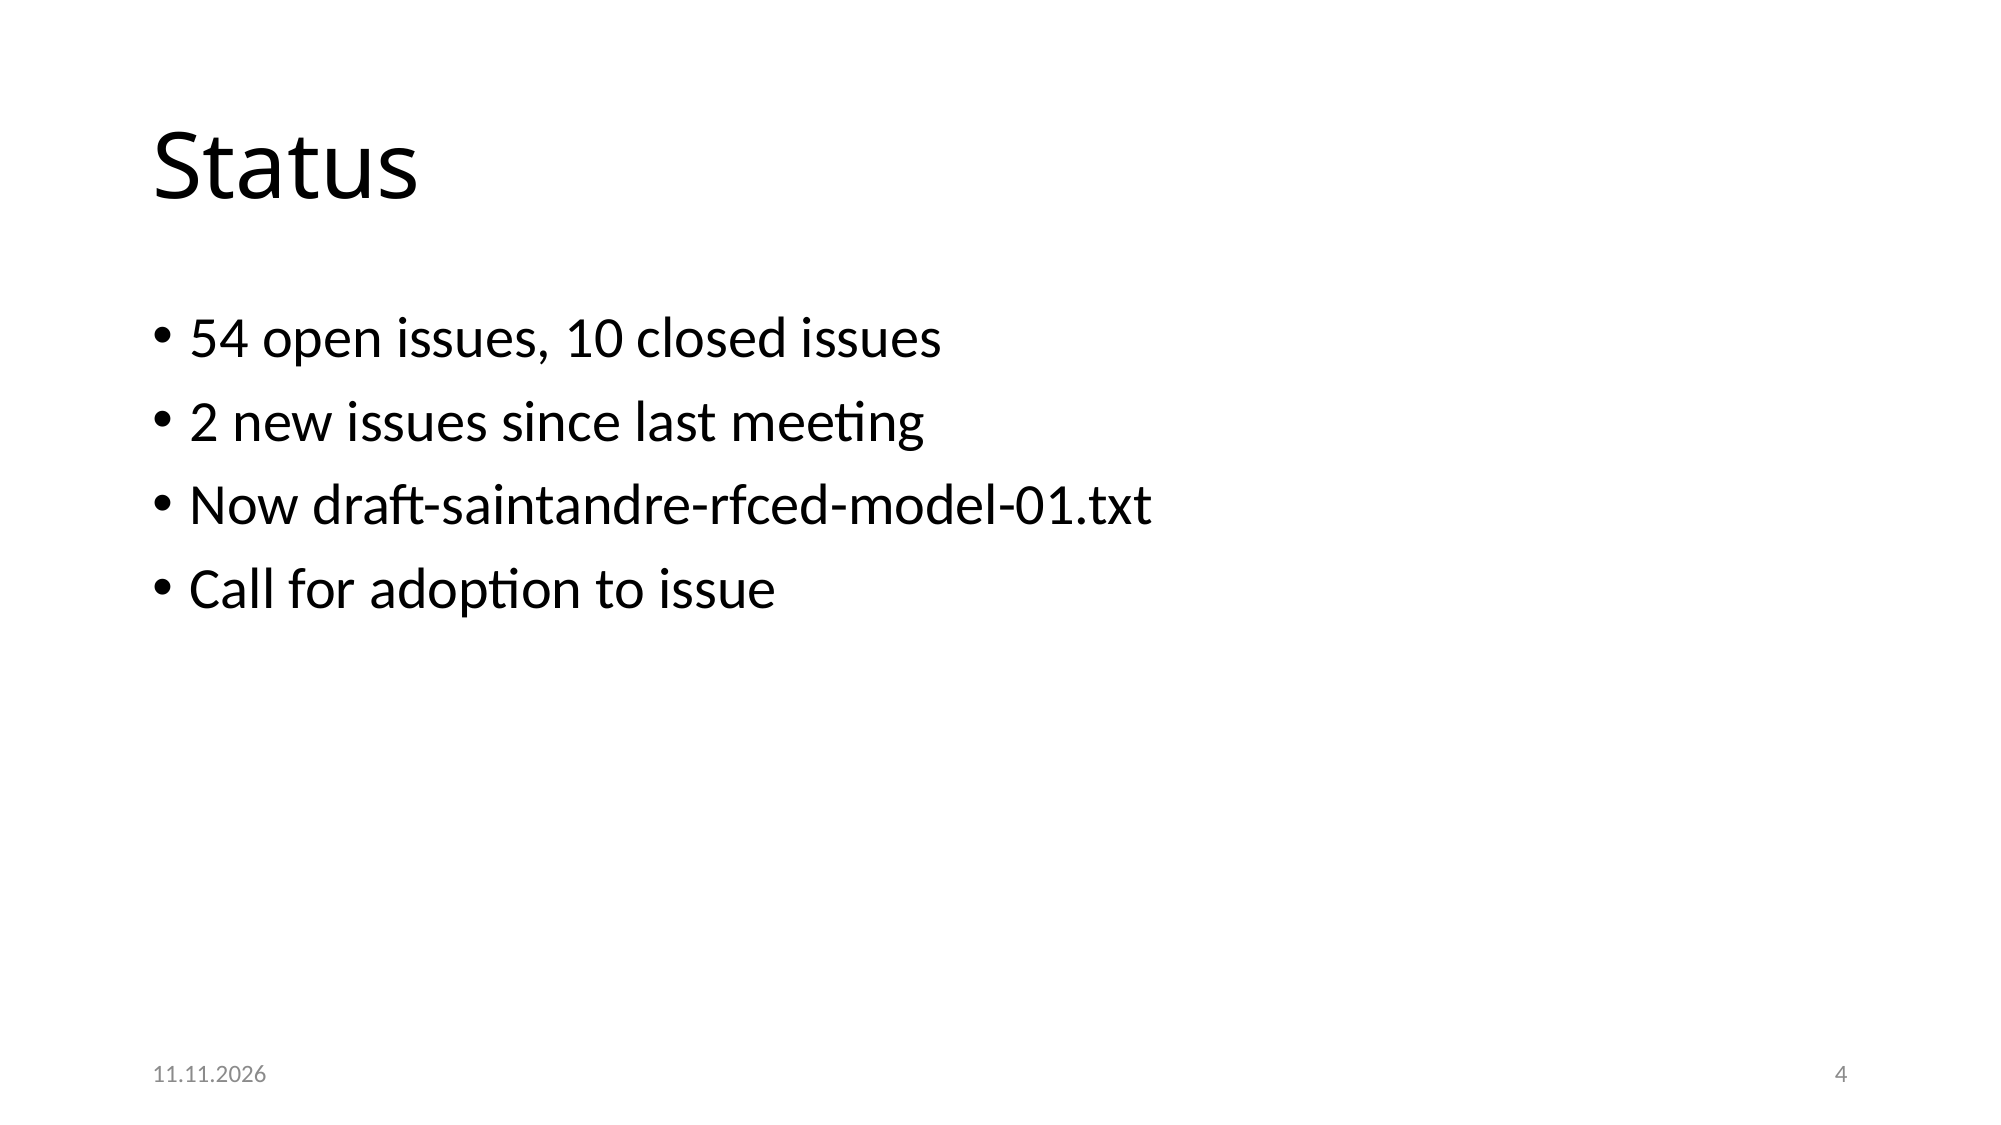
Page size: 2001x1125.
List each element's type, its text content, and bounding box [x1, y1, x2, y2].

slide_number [137, 1042, 588, 1103]
slide_number 5 [1412, 1042, 1863, 1103]
title Status [137, 59, 1863, 278]
list 54 open issues, 10 closed issues 2 new issues since last meeting Now draft-saintandre-rfced-model-01.txt Call for adoption to issue [137, 299, 1863, 1014]
